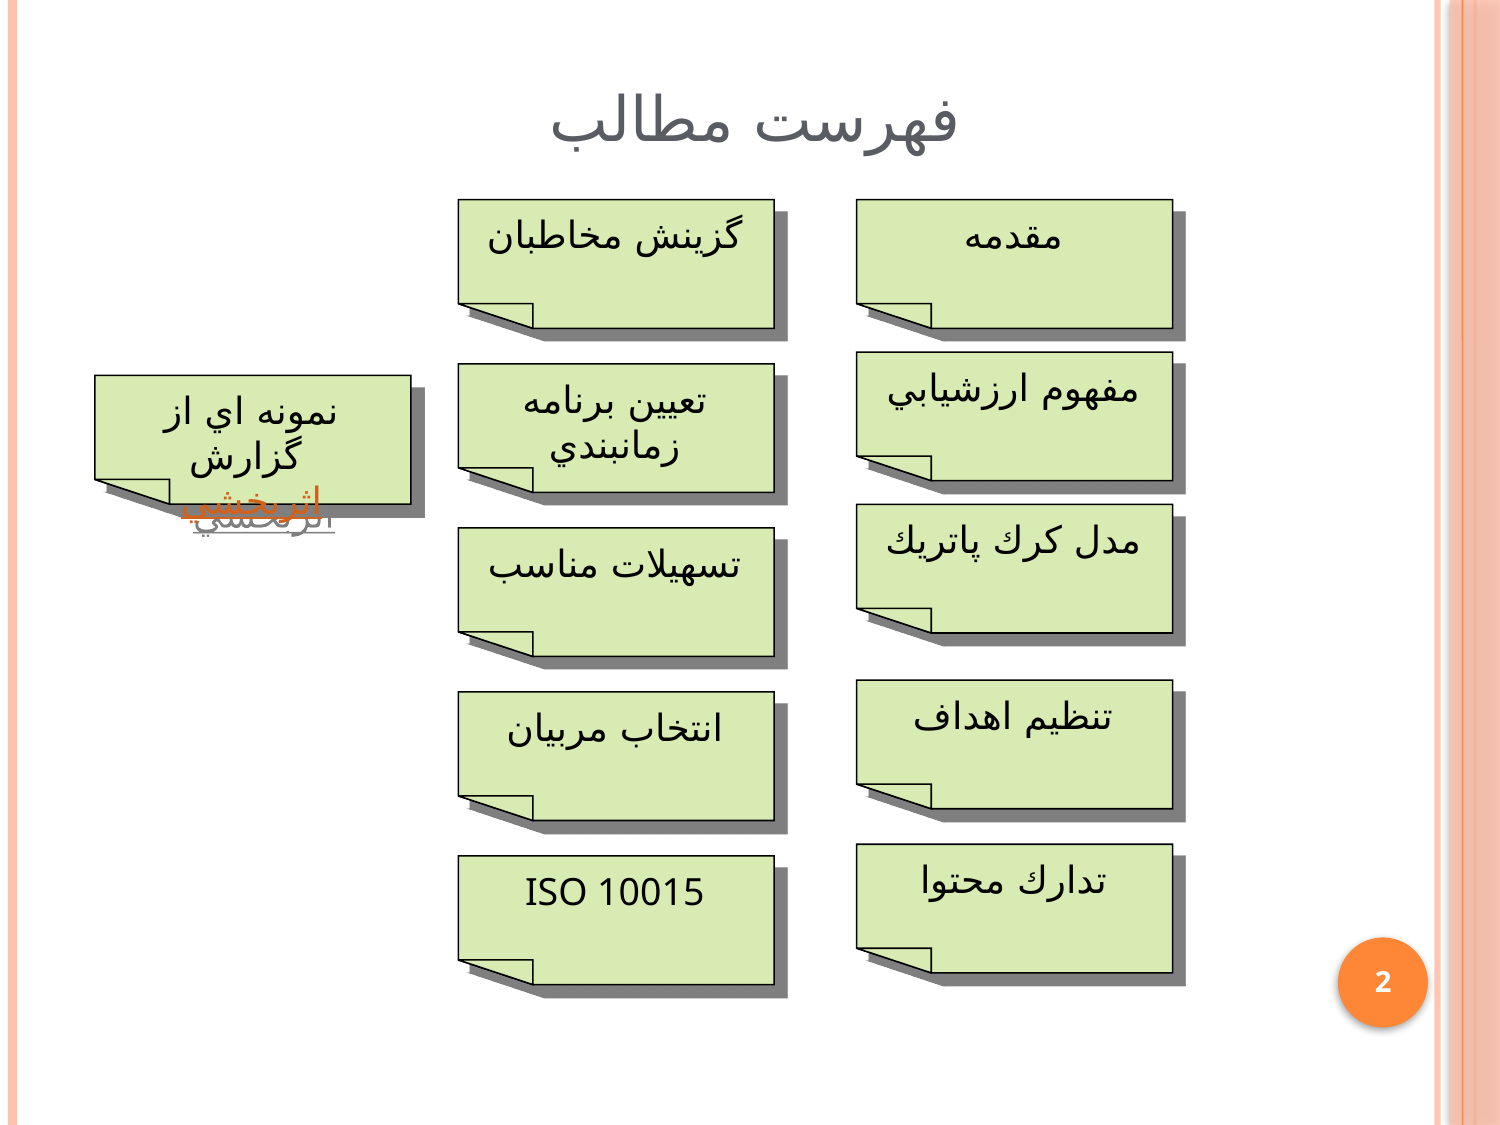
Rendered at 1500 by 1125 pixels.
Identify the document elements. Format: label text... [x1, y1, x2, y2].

text_box تنظيم اهداف [856, 680, 1173, 809]
slide_number 2 [1333, 940, 1434, 1027]
text_box گزينش مخاطبان [458, 199, 775, 329]
text_box مدل كرك پاتريك [856, 504, 1173, 634]
text_box ISO 10015 [458, 855, 775, 985]
title فهرست مطالب [70, 0, 1421, 161]
text_box نمونه اي از گزارش اثربخشي [94, 375, 411, 505]
text_box مفهوم ارزشيابي [856, 352, 1173, 481]
text_box تدارك محتوا [856, 844, 1173, 973]
text_box انتخاب مربيان [458, 691, 775, 821]
text_box تسهيلات مناسب [458, 527, 775, 657]
text_box تعيين برنامه زمانبندي [458, 363, 775, 493]
text_box مقدمه [856, 199, 1173, 329]
